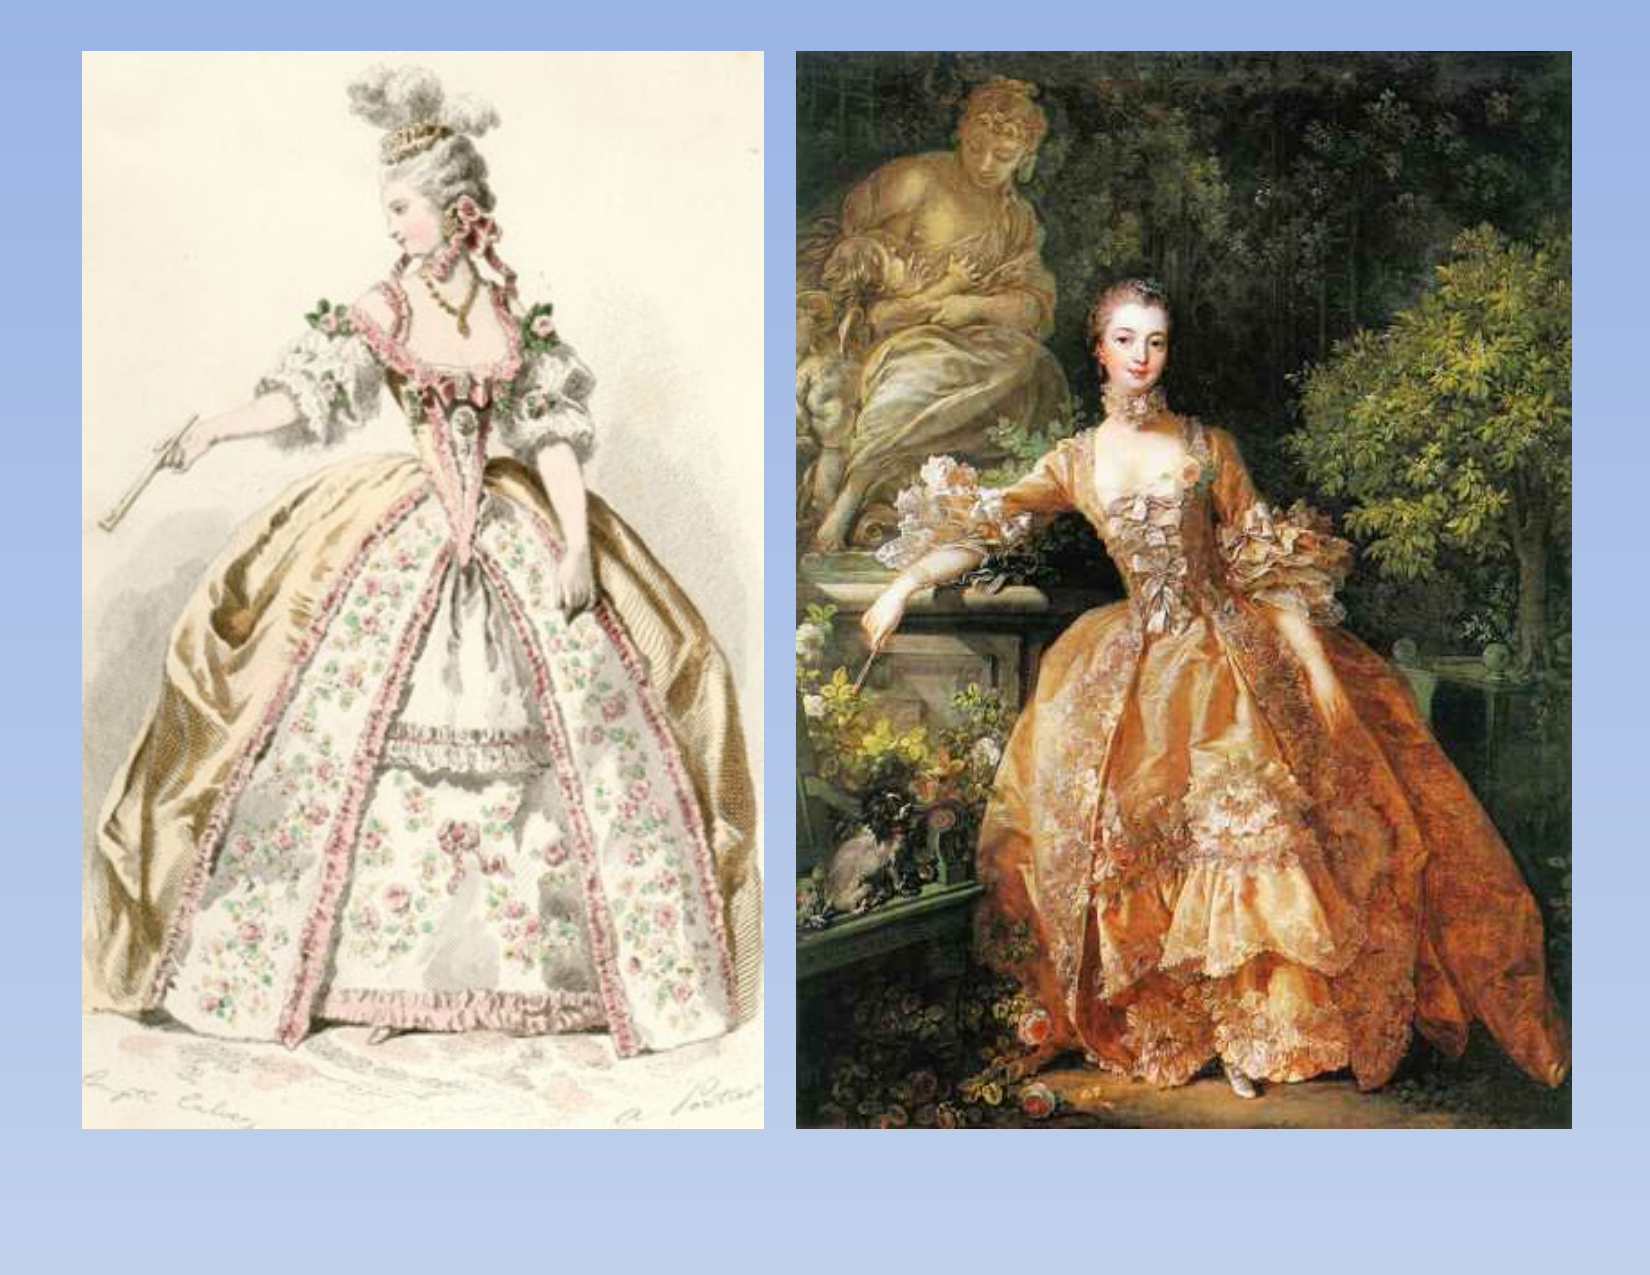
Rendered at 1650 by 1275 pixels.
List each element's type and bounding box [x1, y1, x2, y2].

picture [796, 50, 1573, 1129]
picture [82, 50, 765, 1129]
